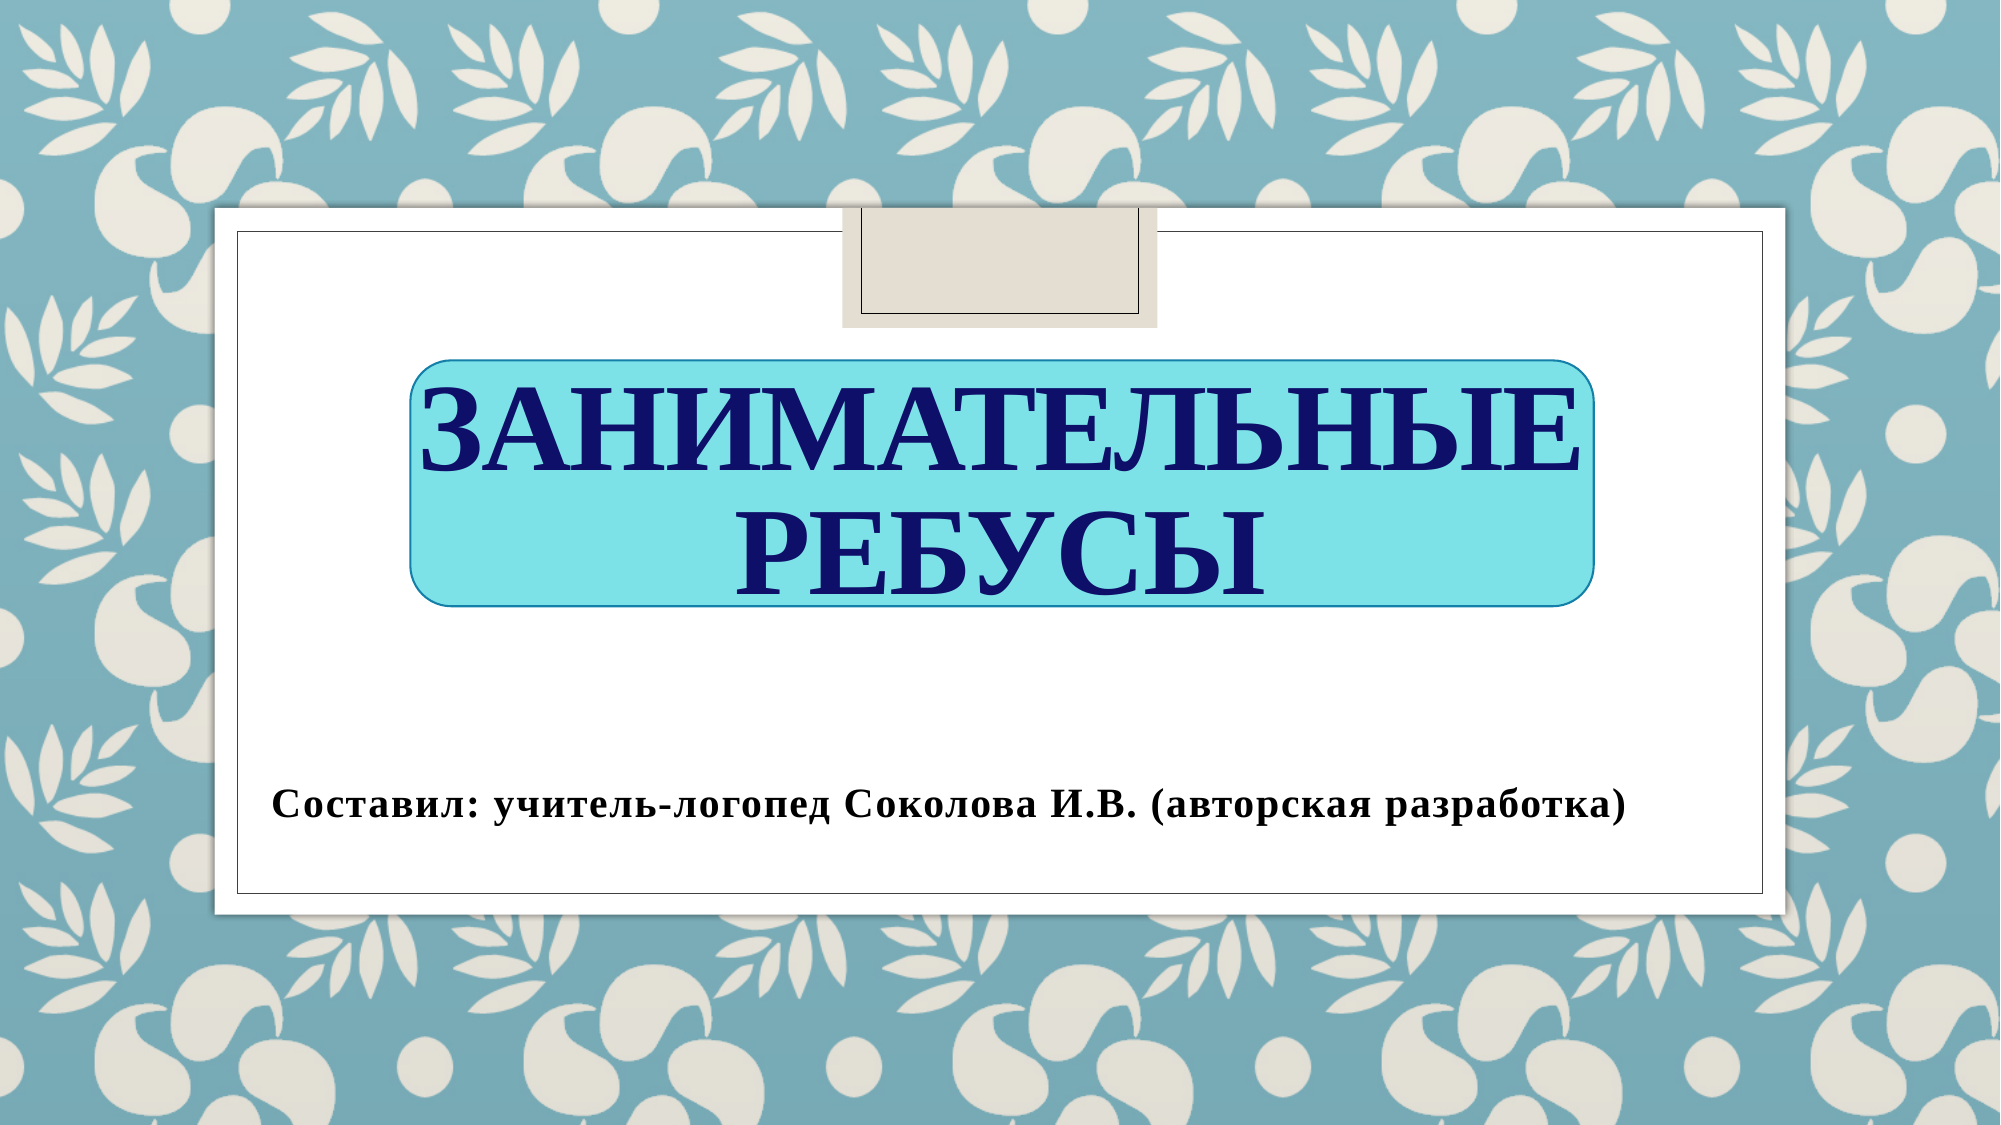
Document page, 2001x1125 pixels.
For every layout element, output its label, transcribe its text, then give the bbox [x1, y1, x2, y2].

title Занимательные ребусы [256, 282, 1745, 708]
subtitle Составил: учитель-логопед Соколова И.В. (авторская разработка) [256, 768, 1745, 844]
